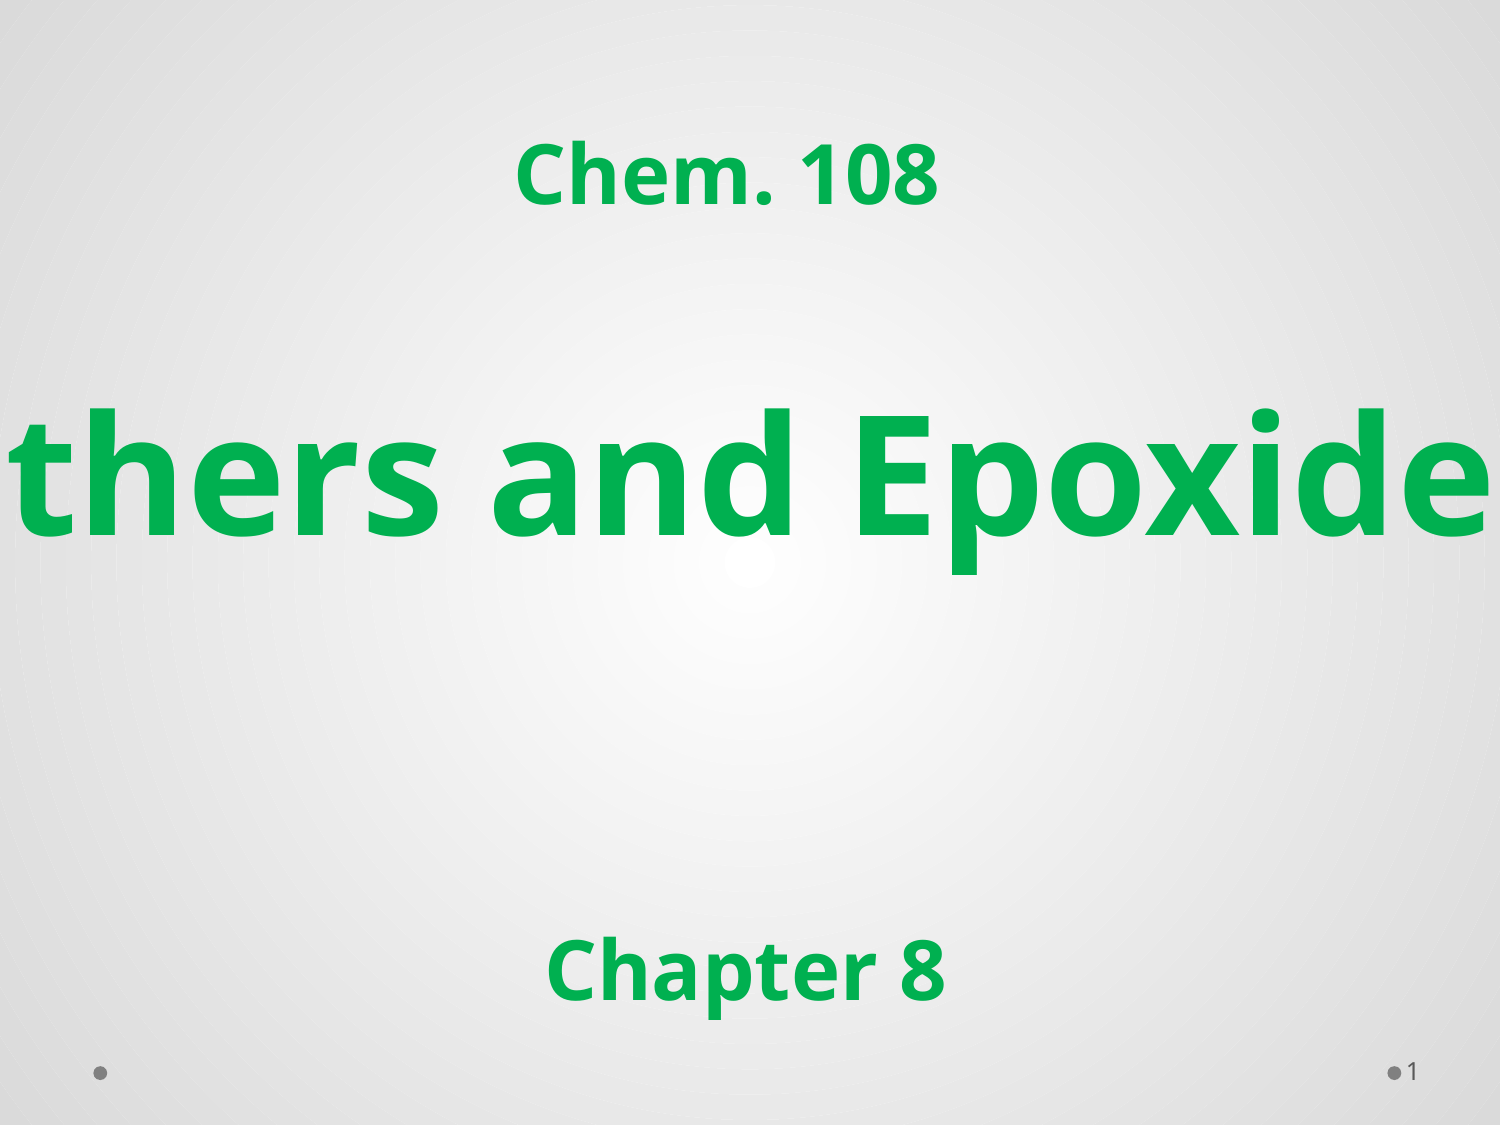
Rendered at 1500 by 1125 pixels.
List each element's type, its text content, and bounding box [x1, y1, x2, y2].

text_box Ethers and Epoxides [0, 361, 1500, 577]
slide_number 1 [1401, 1042, 1494, 1103]
text_box Chapter 8 [529, 910, 962, 1025]
text_box Chem. 108 [499, 113, 956, 229]
